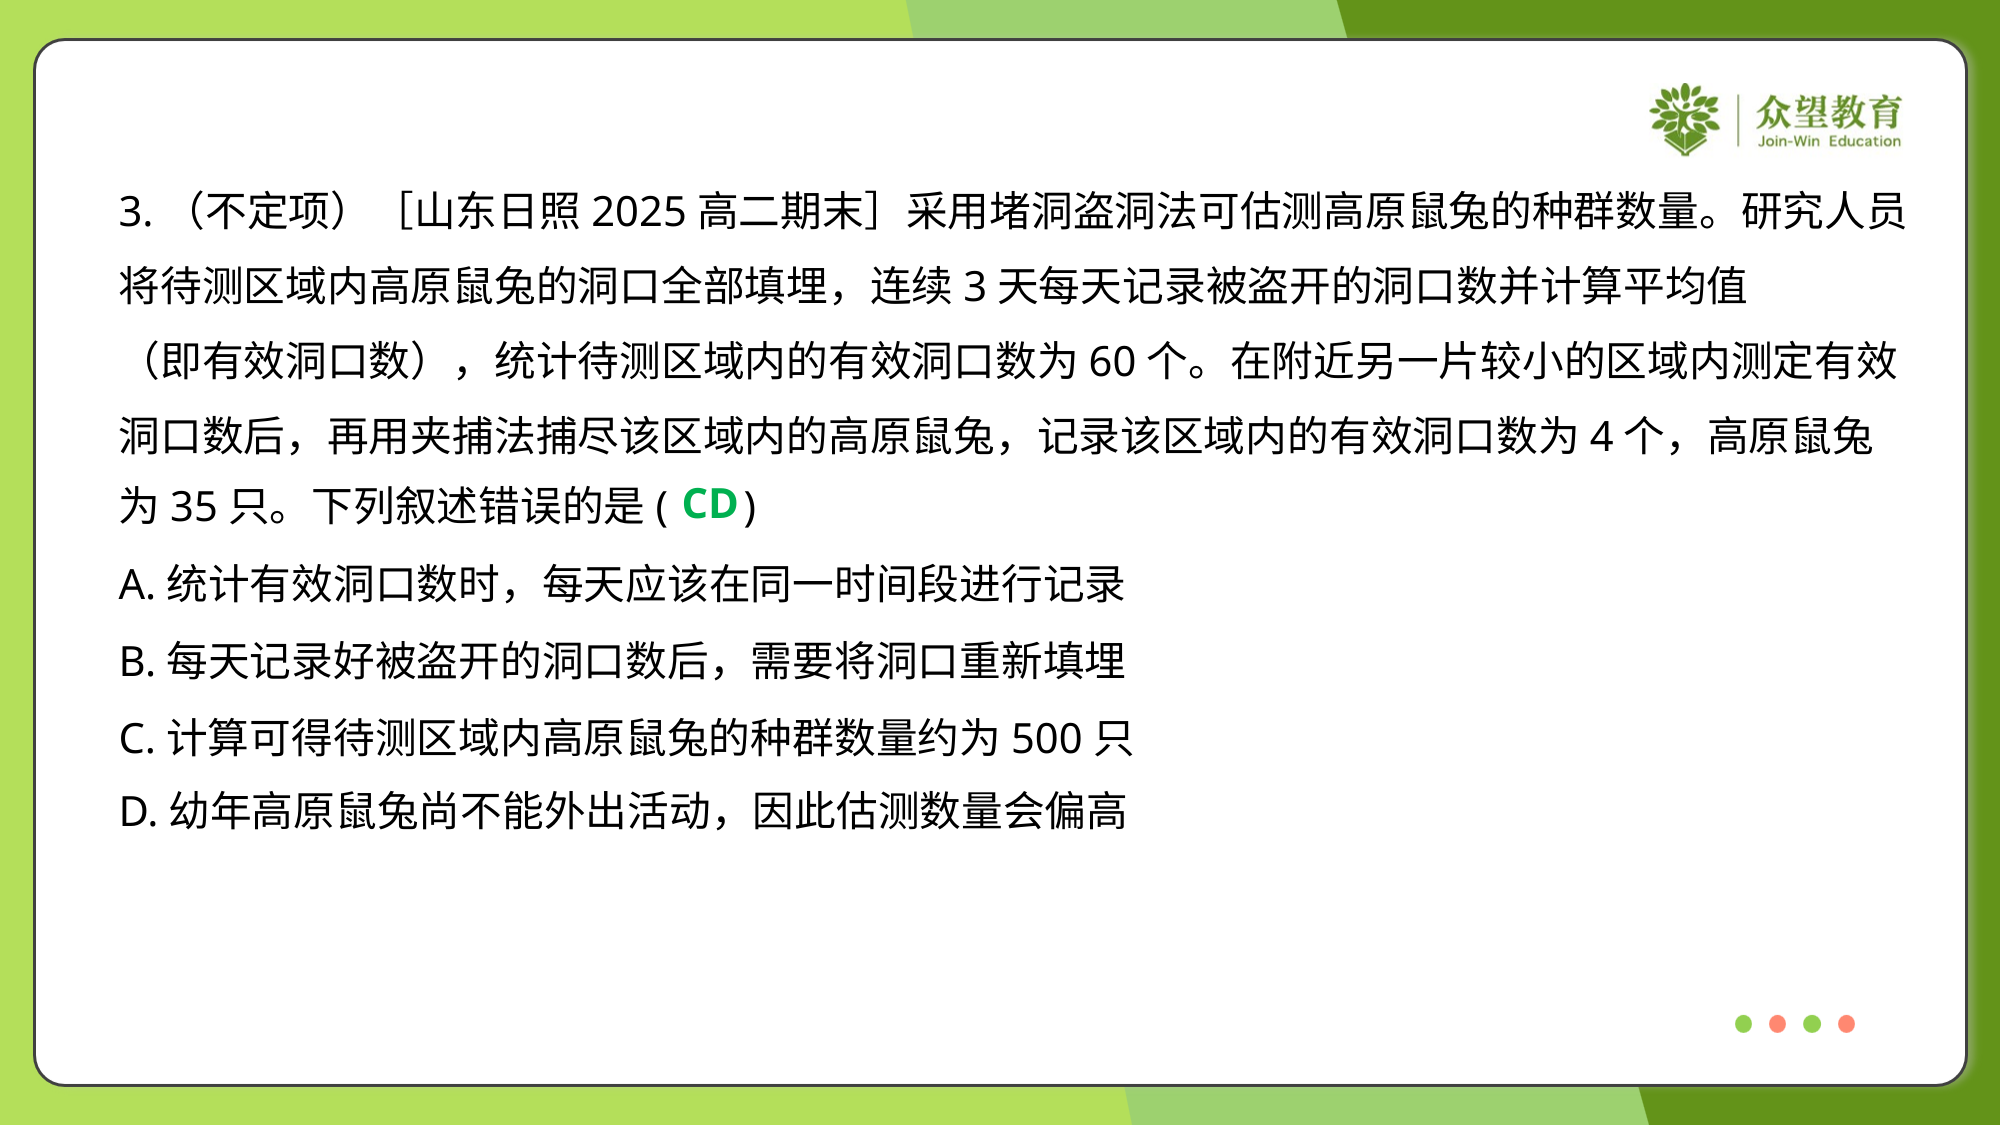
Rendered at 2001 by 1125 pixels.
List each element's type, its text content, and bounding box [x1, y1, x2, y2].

picture [0, 0, 2000, 1125]
text_box 3.（不定项）［山东日照2025高二期末］采用堵洞盗洞法可估测高原鼠兔的种群数量。研究人员 将待测区域内高原鼠兔的洞口全部填埋，连续3天每天记录被盗开的洞口数并计算平均值 （即有效洞口数），统计待测区域内的有效洞口数为60个。在附近另一片较小的区域内测定有效 洞口数后，再用夹捕法捕尽该区域内的高原鼠兔，记录该区域内的有效洞口数为4个，高原鼠兔 为35只。下列叙述错误的是( ) [118, 159, 1883, 523]
text_box CD [664, 456, 757, 521]
text_box A.统计有效洞口数时，每天应该在同一时间段进行记录 B.每天记录好被盗开的洞口数后，需要将洞口重新填埋 C.计算可得待测区域内高原鼠兔的种群数量约为500只 D.幼年高原鼠兔尚不能外出活动，因此估测数量会偏高 [118, 532, 1883, 828]
